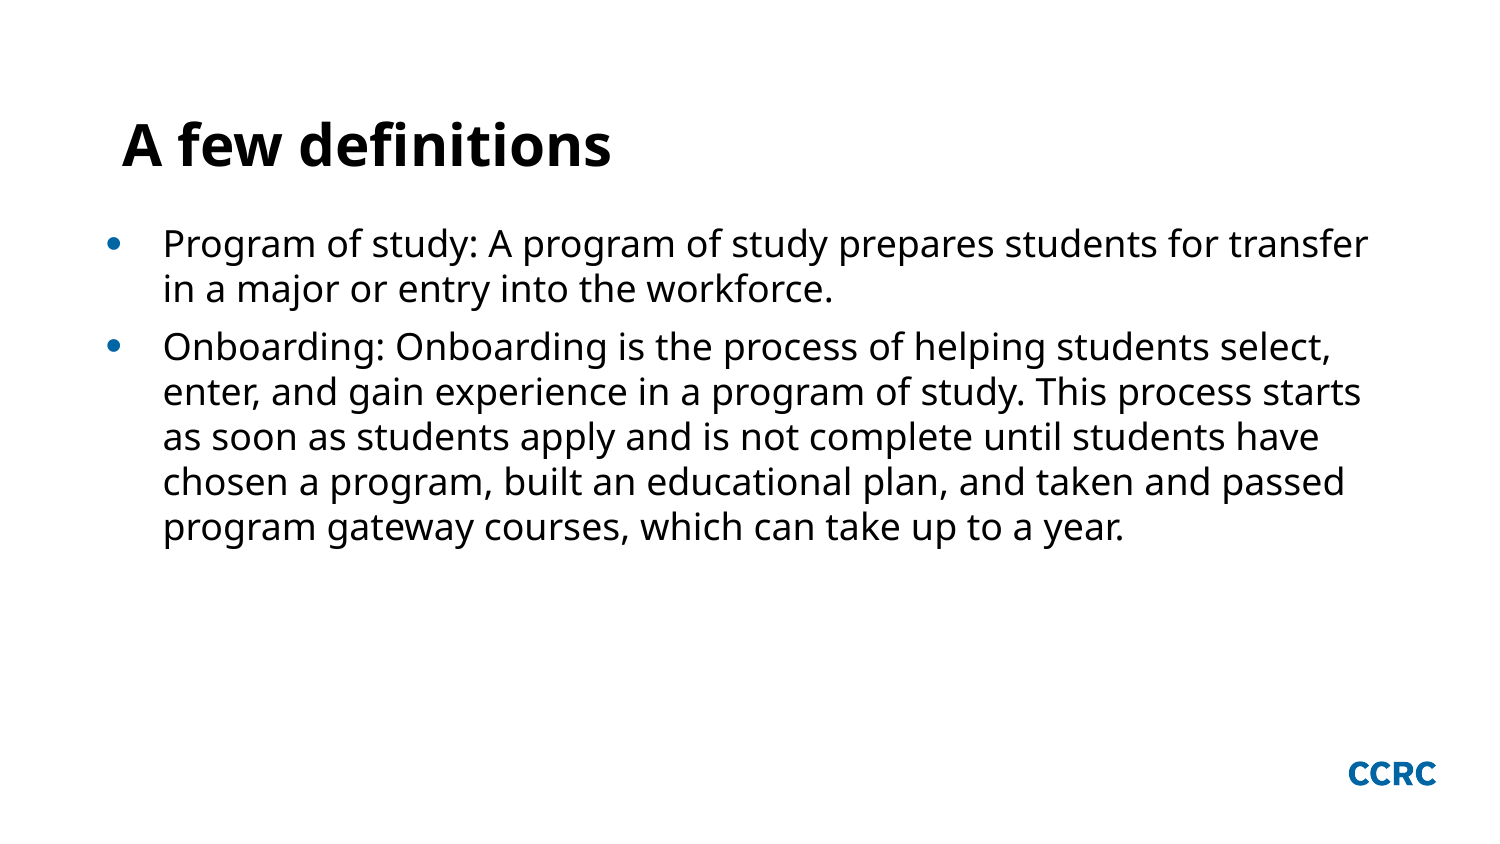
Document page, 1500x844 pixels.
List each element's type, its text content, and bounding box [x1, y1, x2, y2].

title A few definitions [107, 93, 1390, 234]
list Program of study: A program of study prepares students for transfer in a major or entry into the workforce. Onboarding: Onboarding is the process of helping students select, enter, and gain experience in a program of study. This process starts as soon as students apply and is not complete until students have chosen a program, built an educational plan, and taken and passed program gateway courses, which can take up to a year. [105, 220, 1388, 751]
picture [1347, 761, 1438, 786]
